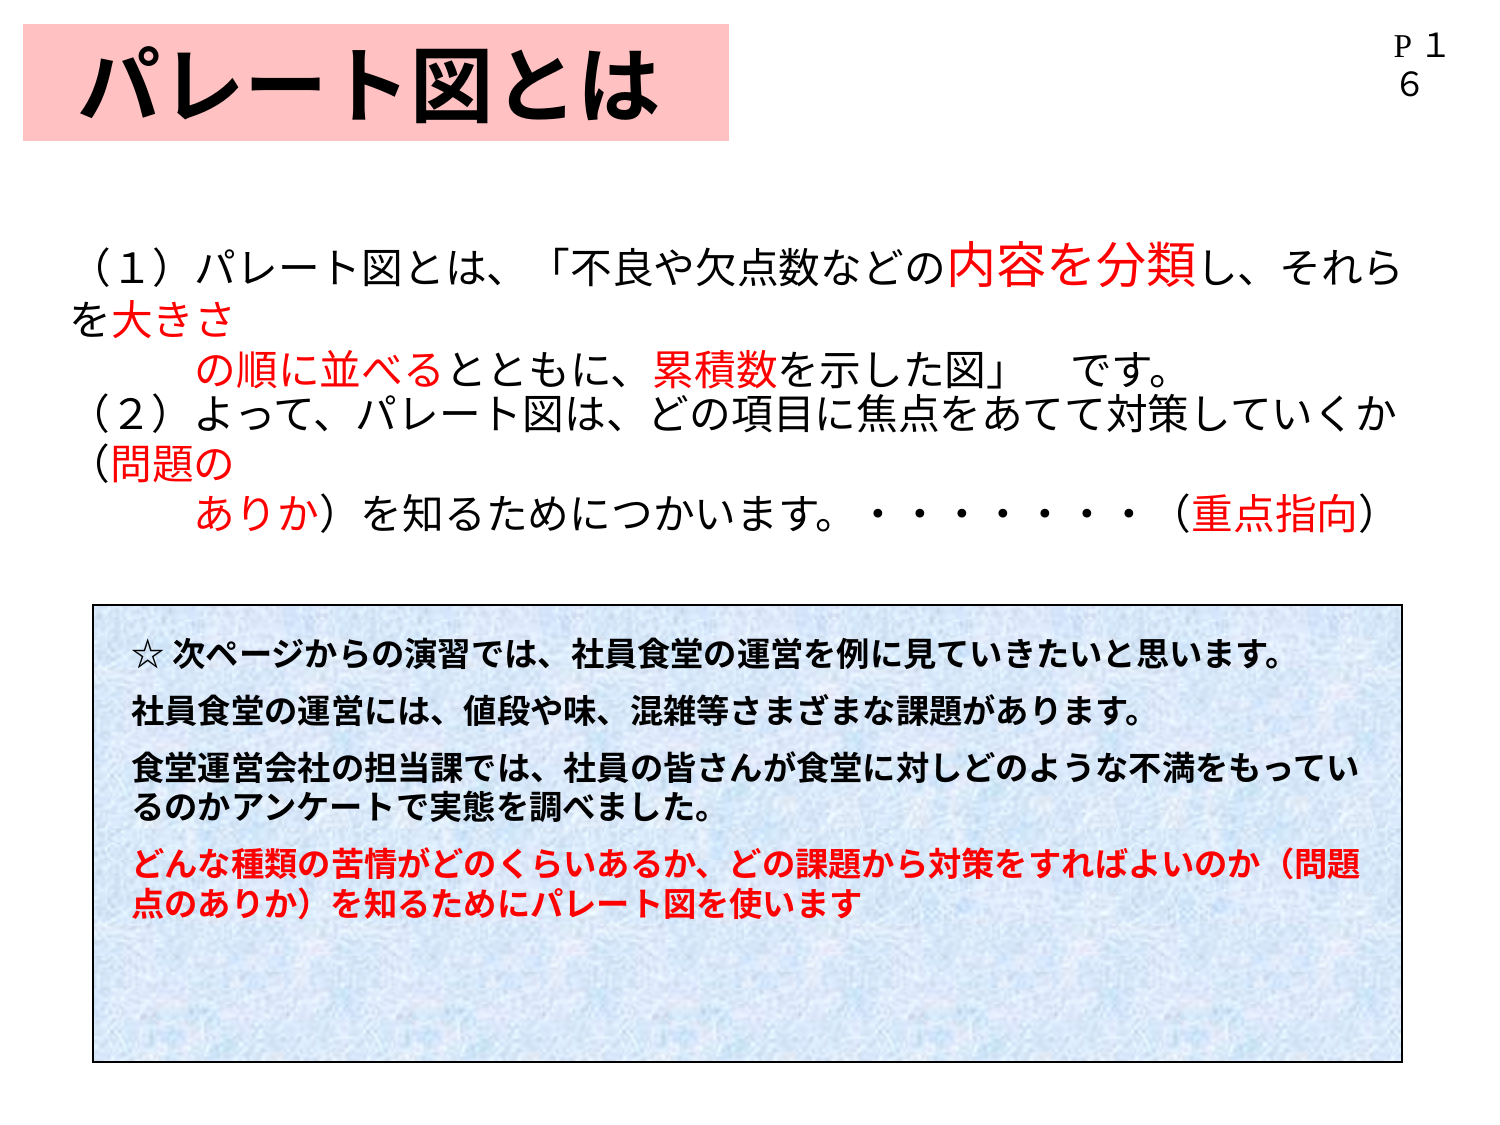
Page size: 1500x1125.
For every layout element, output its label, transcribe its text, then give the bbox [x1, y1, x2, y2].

text_box （２）よって、パレート図は、どの項目に焦点をあてて対策していくか（問題の ありか）を知るためにつかいます。・・・・・・・（重点指向） [53, 380, 1440, 595]
text_box （１）パレート図とは、「不良や欠点数などの内容を分類し、それらを大きさ の順に並べるとともに、累積数を示した図」 です。 [54, 226, 1441, 401]
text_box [92, 604, 1403, 1063]
text_box パレート図とは [24, 25, 728, 140]
text_box P１６ [1378, 16, 1500, 111]
